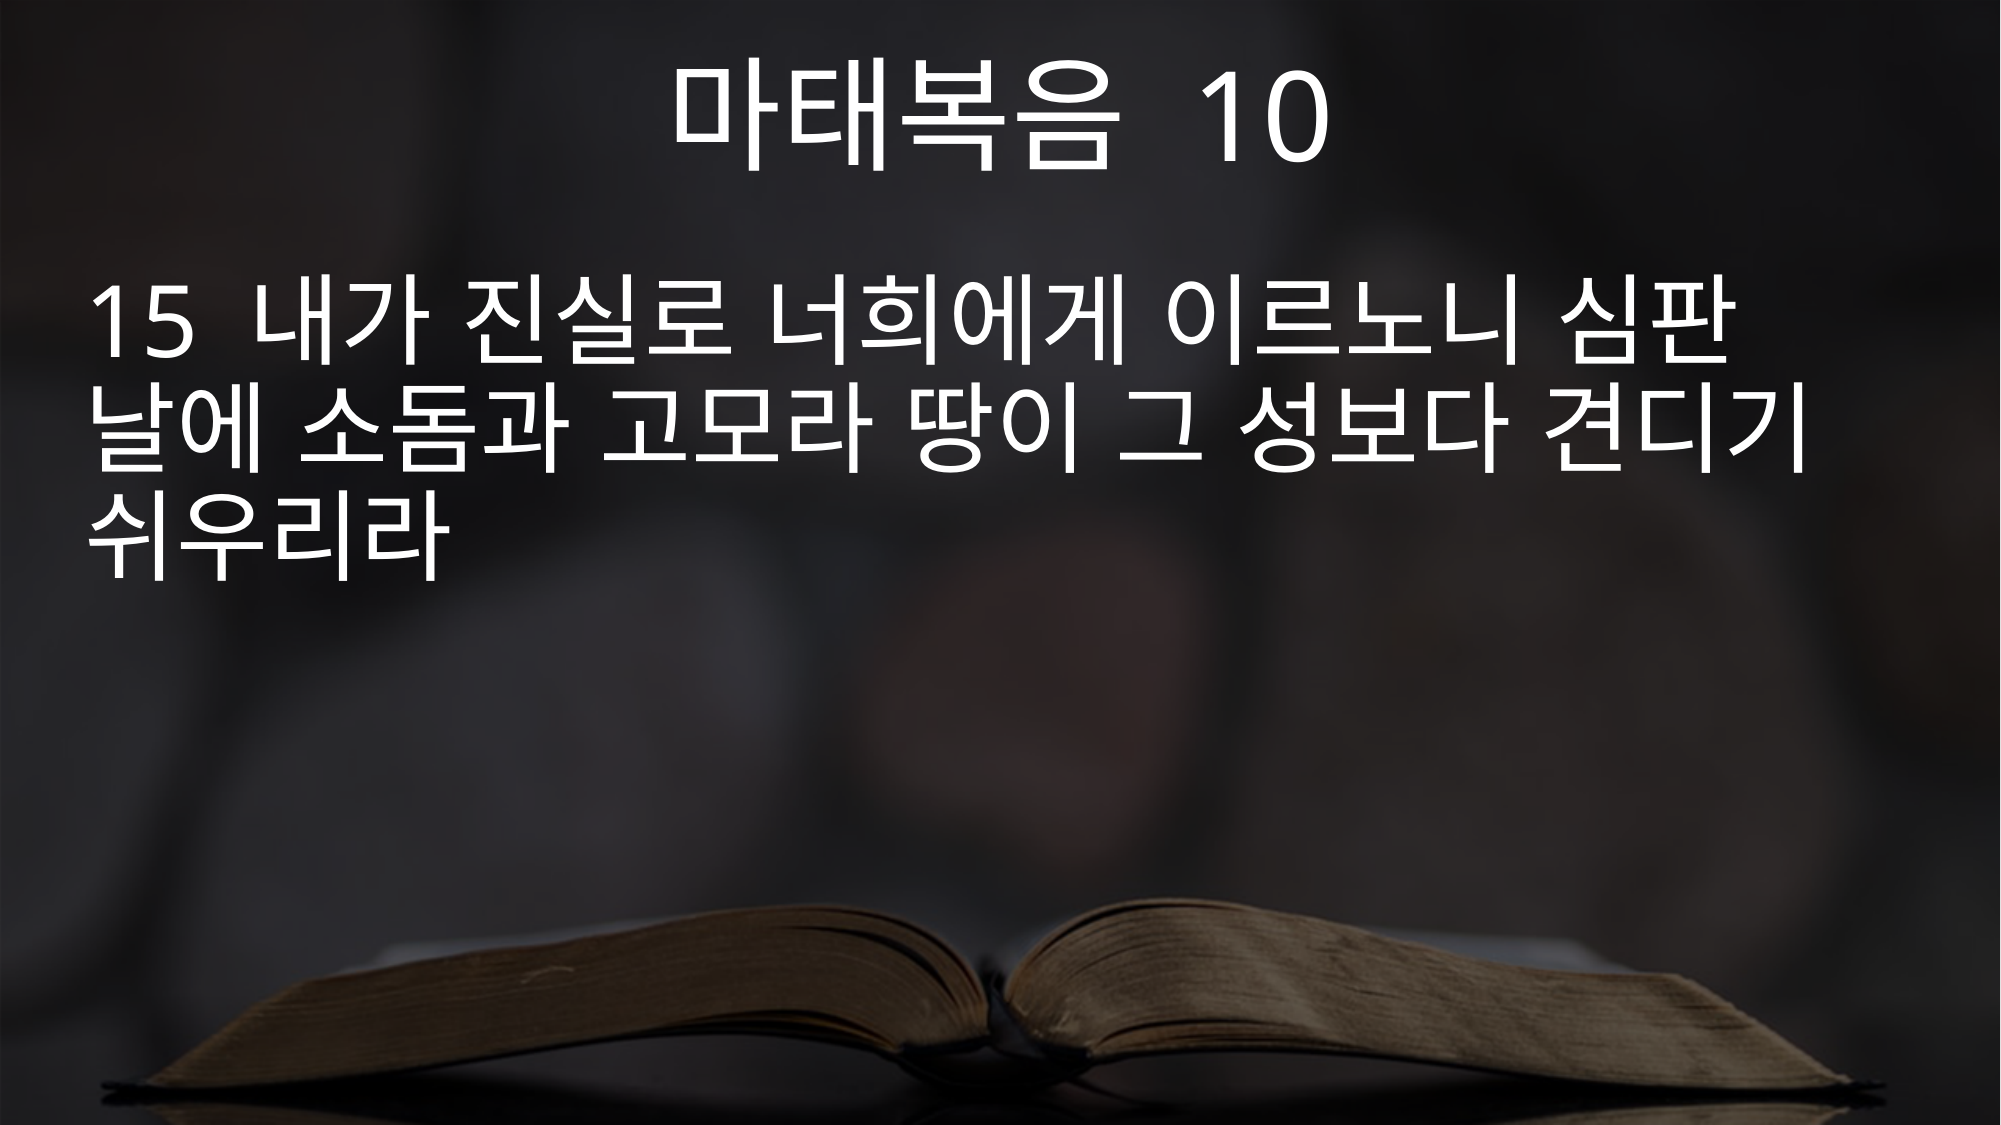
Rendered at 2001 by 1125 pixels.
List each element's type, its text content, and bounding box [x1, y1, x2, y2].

footer 마태복음 10 [0, 32, 2000, 192]
list 15 내가 진실로 너희에게 이르노니 심판 날에 소돔과 고모라 땅이 그 성보다 견디기 쉬우리라 [69, 263, 1953, 423]
picture [0, 0, 2001, 1125]
